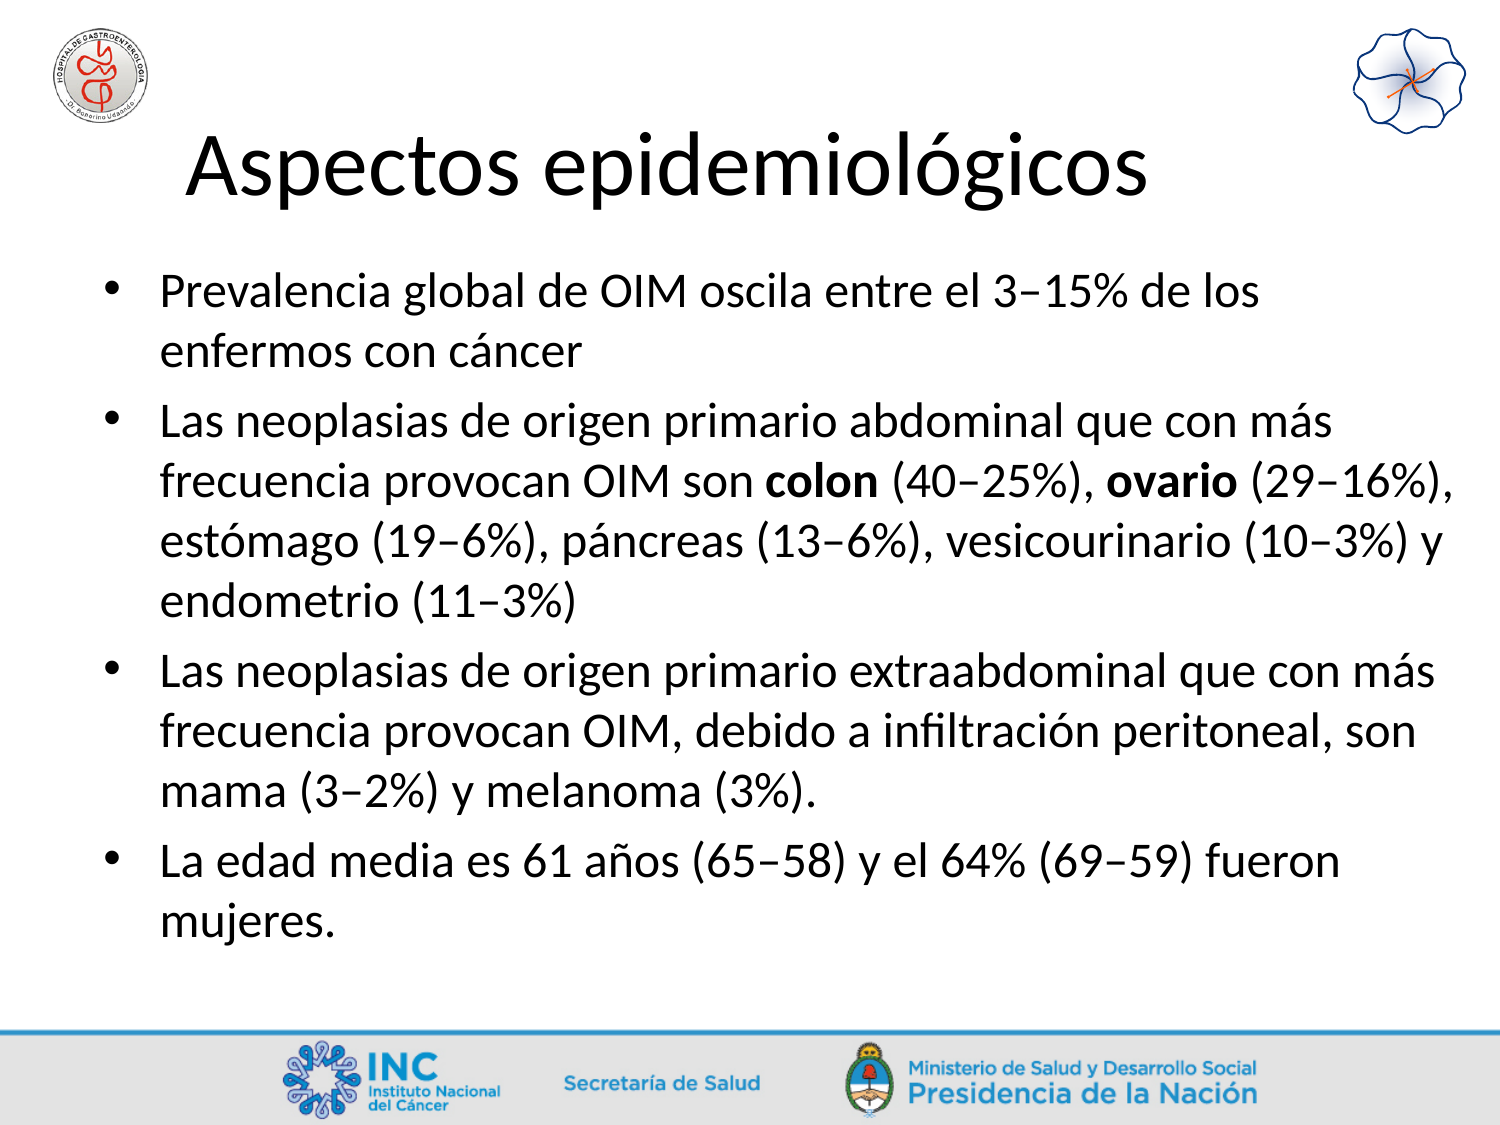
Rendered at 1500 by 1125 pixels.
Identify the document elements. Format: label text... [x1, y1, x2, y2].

picture [1352, 28, 1467, 135]
text_box Aspectos epidemiológicos [171, 96, 1500, 250]
picture [0, 1027, 1500, 1125]
picture [52, 28, 148, 124]
text_box Prevalencia global de OIM oscila entre el 3–15% de los enfermos con cáncer Las neoplasias de origen primario abdominal que con más frecuencia provocan OIM son colon (40–25%), ovario (29–16%), estómago (19–6%), páncreas (13–6%), vesicourinario (10–3%) y endometrio (11–3%) Las neoplasias de origen primario extraabdominal que con más frecuencia provocan OIM, debido a infiltración peritoneal, son mama (3–2%) y melanoma (3%). La edad media es 61 años (65–58) y el 64% (69–59) fueron mujeres. [88, 249, 1471, 1026]
